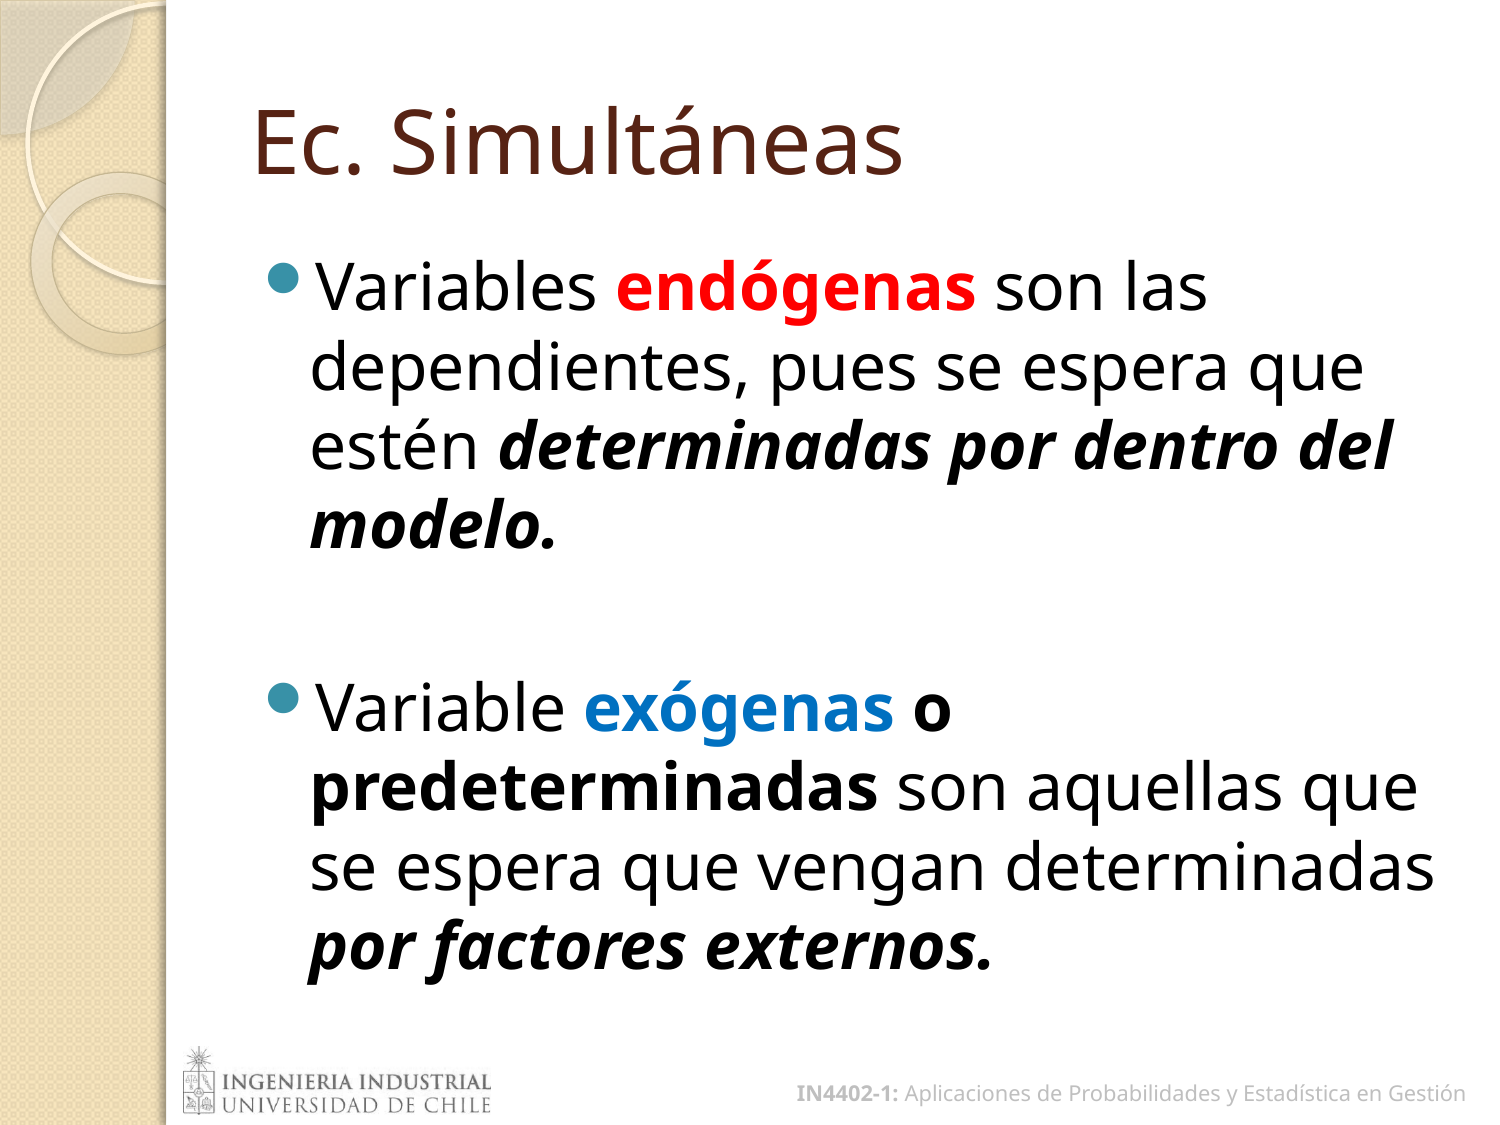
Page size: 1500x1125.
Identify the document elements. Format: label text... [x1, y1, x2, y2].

list Variables endógenas son las dependientes, pues se espera que estén determinadas por dentro del modelo. Variable exógenas o predeterminadas son aquellas que se espera que vengan determinadas por factores externos. [235, 237, 1466, 1025]
title Ec. Simultáneas [235, 45, 1466, 233]
picture [183, 1046, 491, 1115]
